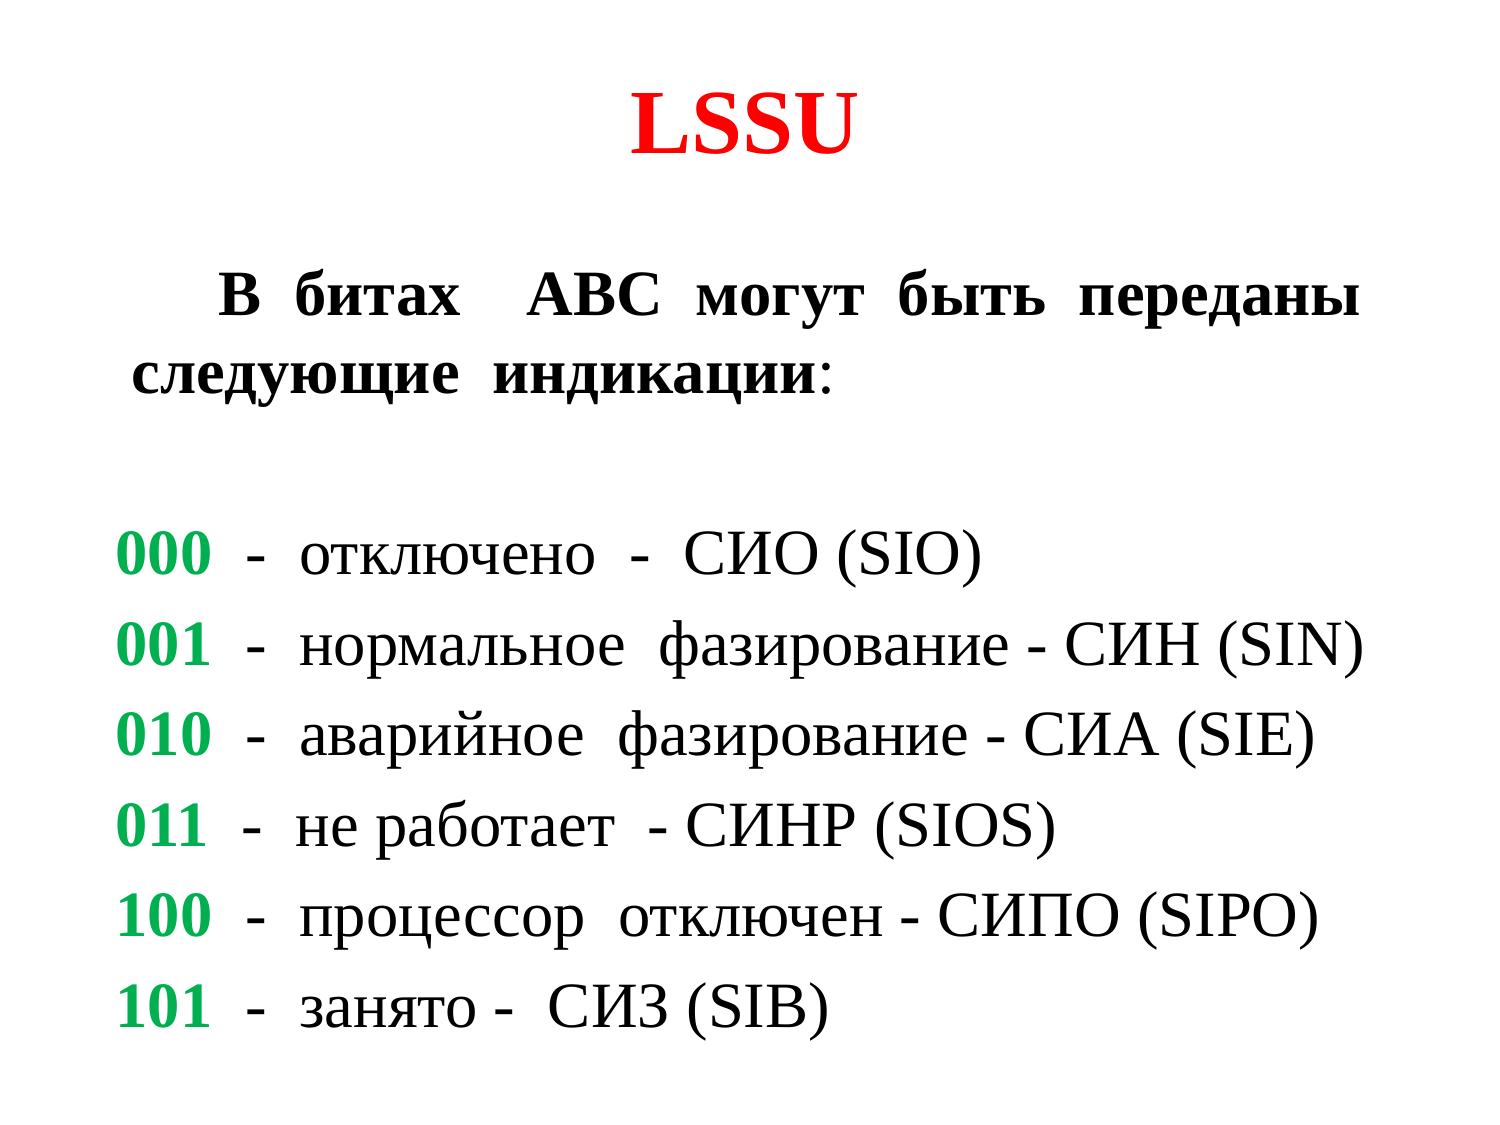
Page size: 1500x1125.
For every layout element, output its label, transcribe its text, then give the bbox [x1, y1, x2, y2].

title LSSU [70, 23, 1421, 211]
list В битах ABC могут быть переданы следующие индикации: 000 - отключено - СИО (SIO) 001 - нормальное фазирование - СИН (SIN) 010 - аварийное фазирование - СИА (SIE) 011 - не работает - СИНР (SIOS) 100 - процессор отключен - СИПО (SIPO) 101 - занято - СИЗ (SIB) [100, 243, 1388, 1083]
